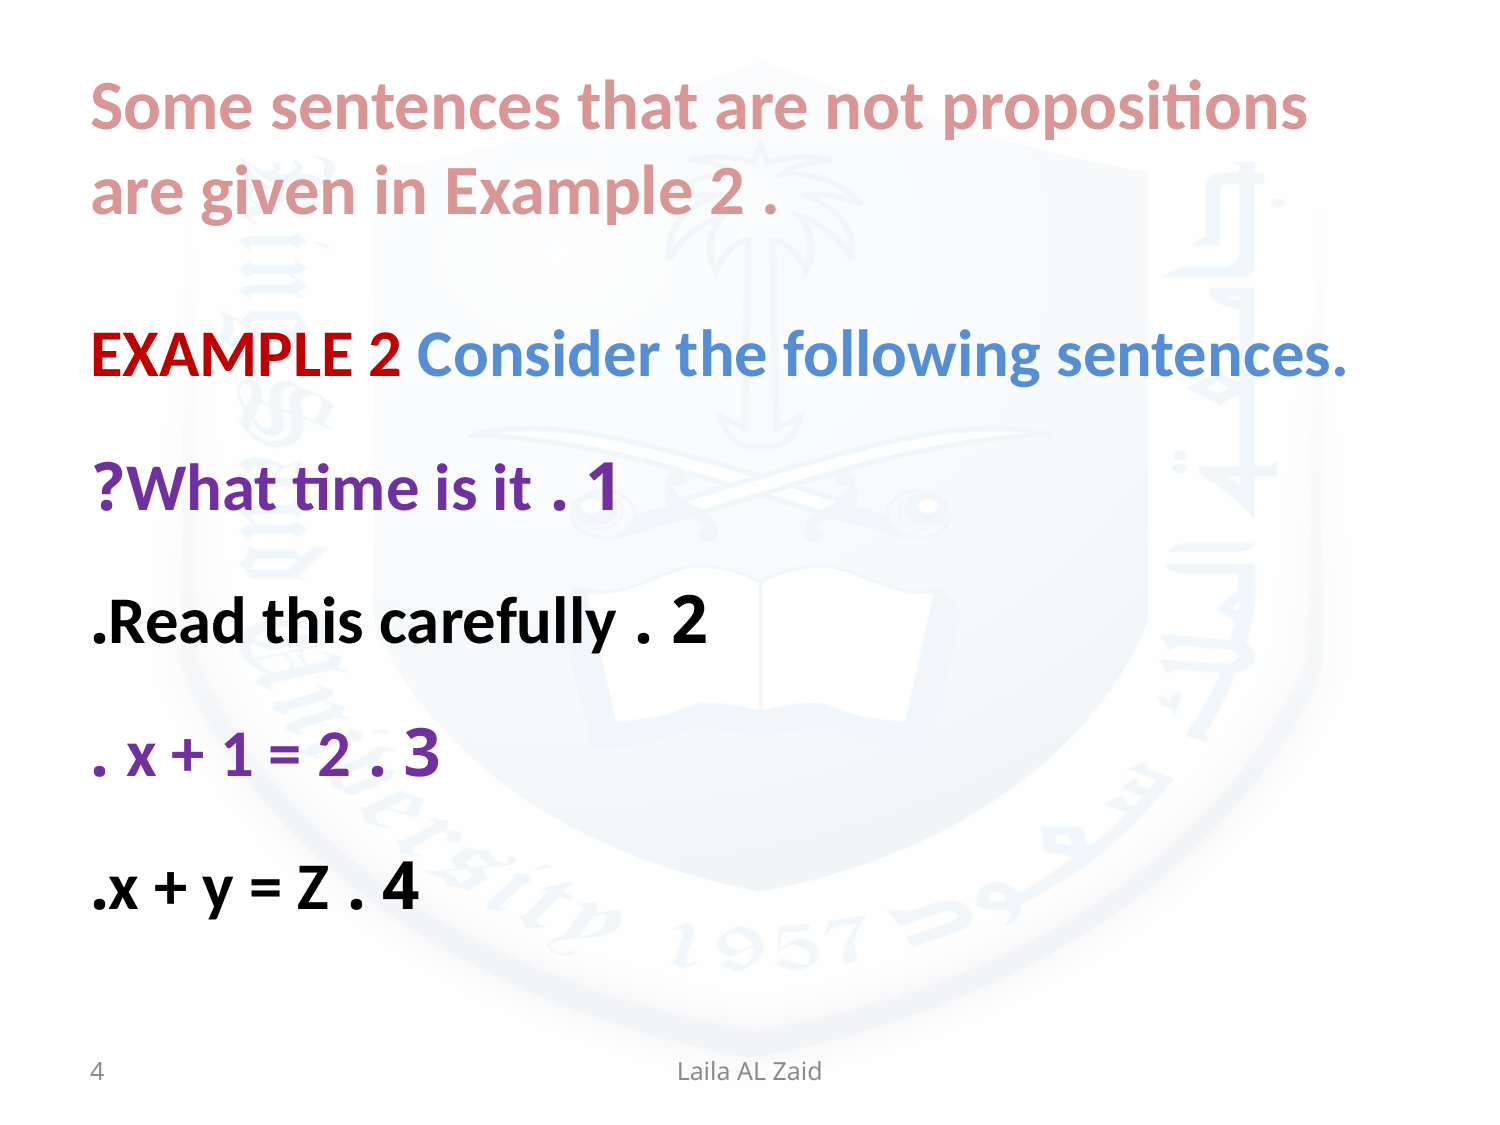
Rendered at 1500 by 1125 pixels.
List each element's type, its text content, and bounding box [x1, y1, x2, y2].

list EXAMPLE 2 Consider the following sentences. 1 . What time is it? 2 . Read this carefully. 3 . x + 1 = 2 . 4 . x + y = Z. [75, 262, 1425, 1013]
slide_number 4 [75, 1042, 425, 1103]
title Some sentences that are not propositions are given in Example 2 . [75, 50, 1425, 238]
footer Laila AL Zaid [512, 1042, 988, 1103]
